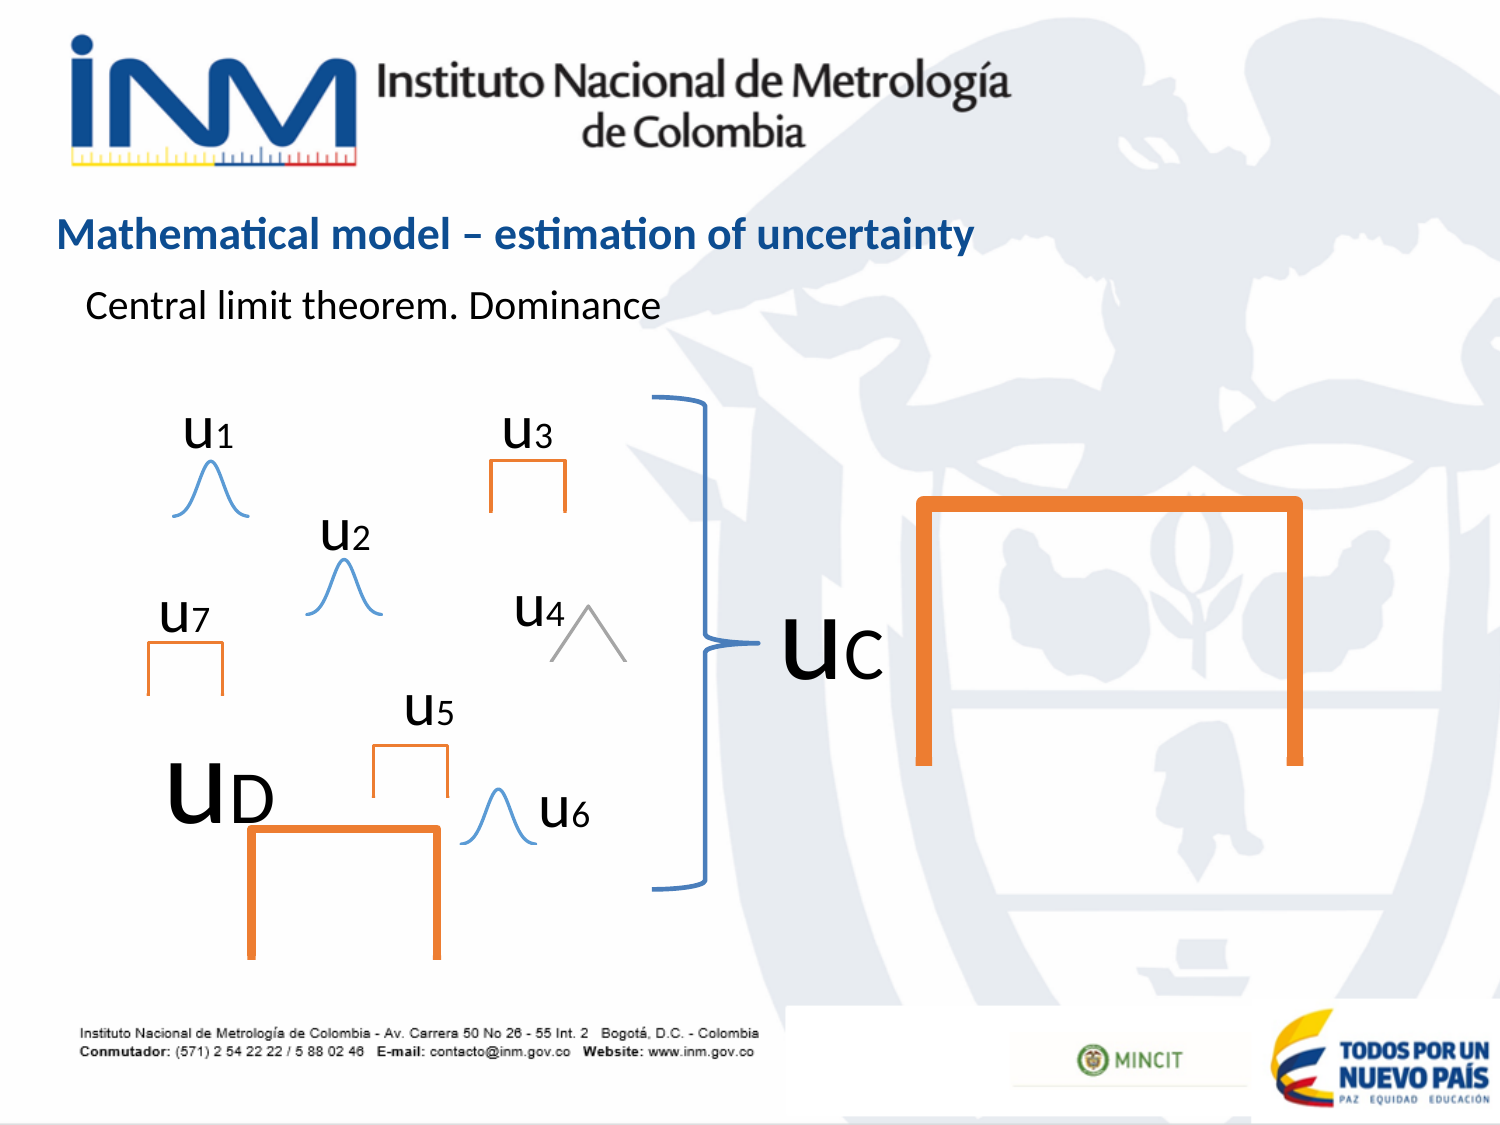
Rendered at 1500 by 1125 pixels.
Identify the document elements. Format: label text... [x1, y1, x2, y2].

text_box Mathematical model – estimation of uncertainty [41, 196, 1459, 266]
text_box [133, 377, 1367, 965]
picture [0, 0, 1500, 1125]
text_box Central limit theorem. Dominance [70, 270, 1430, 335]
